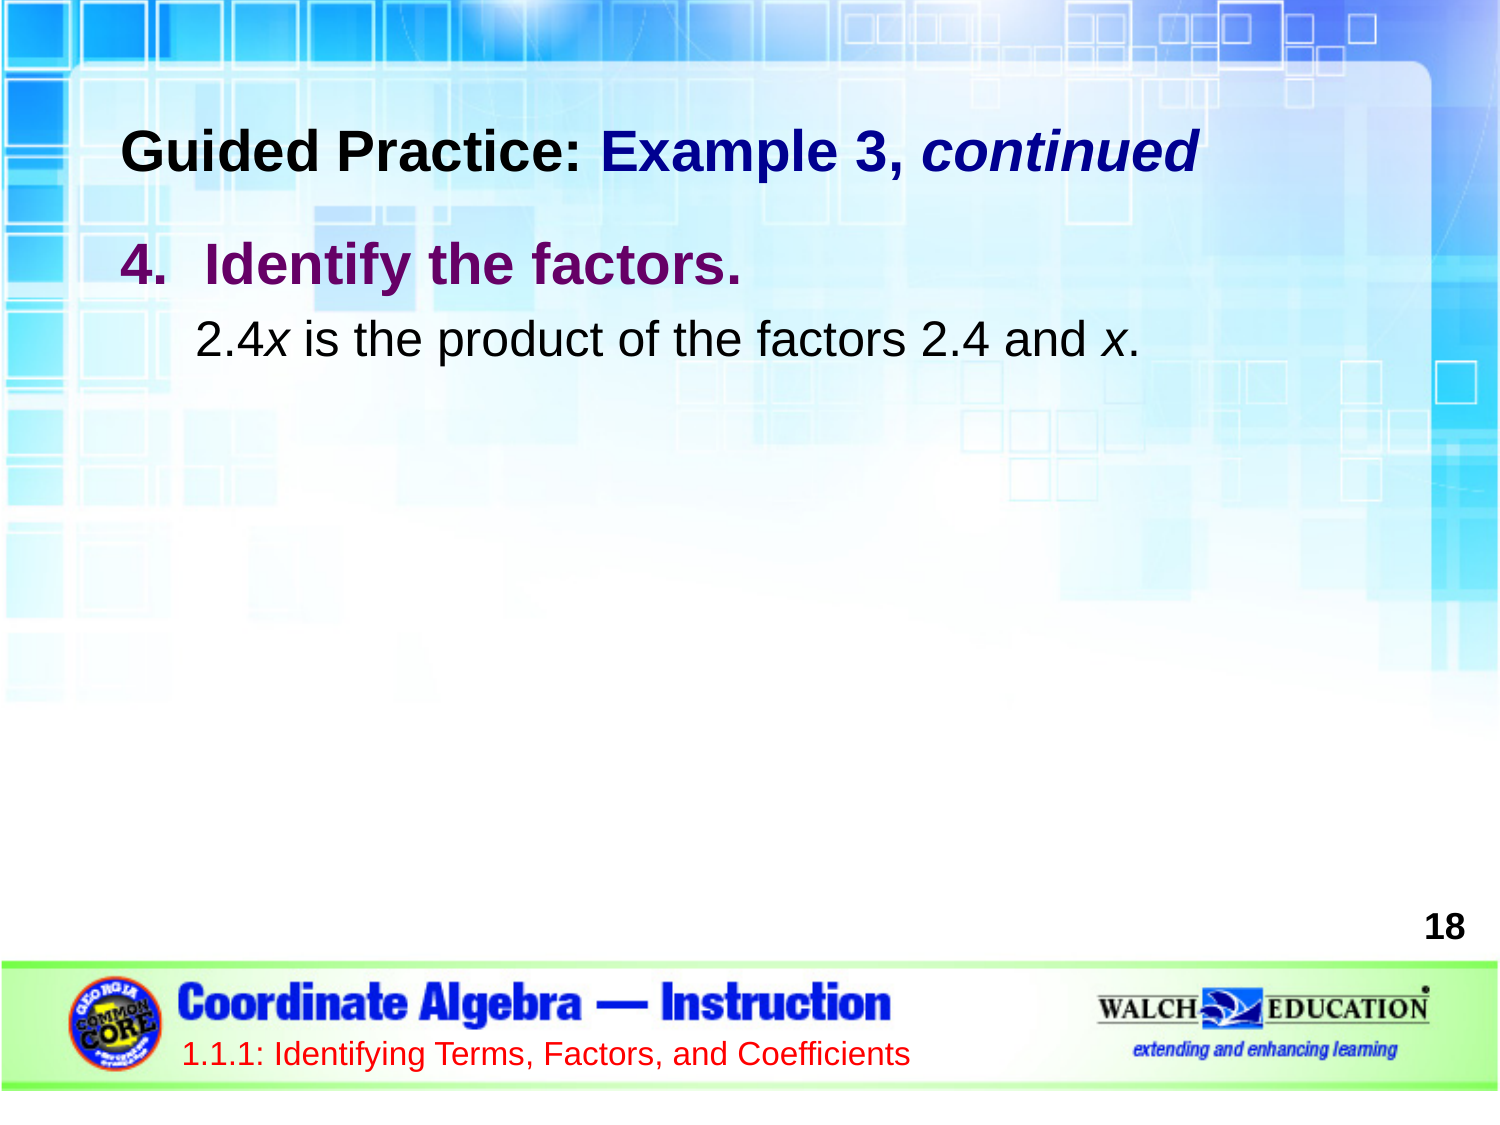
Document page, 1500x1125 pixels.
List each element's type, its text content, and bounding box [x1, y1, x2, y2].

list 1.1.1: Identifying Terms, Factors, and Coefficients [166, 1024, 1074, 1068]
picture [1, 0, 1500, 1091]
slide_number 18 [1361, 901, 1481, 949]
subtitle Guided Practice: Example 3, continued Identify the factors. 2.4x is the product of the factors 2.4 and x. [105, 105, 1394, 925]
